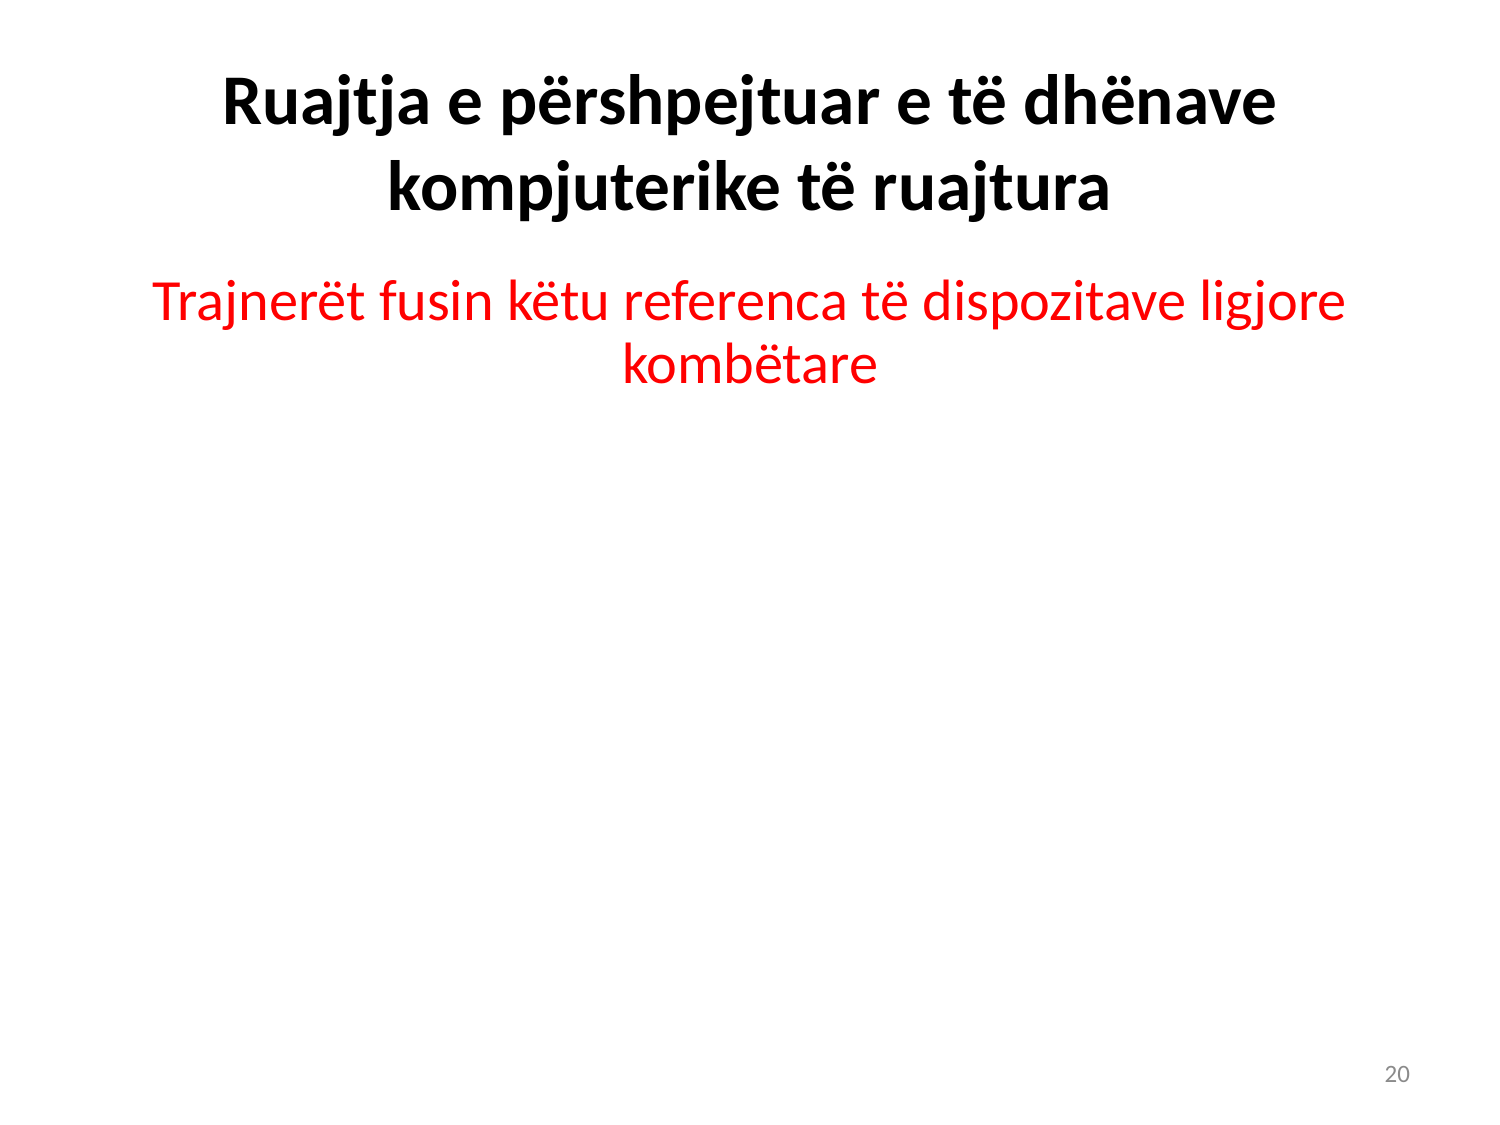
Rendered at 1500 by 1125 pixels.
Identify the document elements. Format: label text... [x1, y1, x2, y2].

list Trajnerët fusin këtu referenca të dispozitave ligjore kombëtare [75, 262, 1425, 1005]
slide_number 20 [1074, 1042, 1425, 1103]
title Ruajtja e përshpejtuar e të dhënave kompjuterike të ruajtura [75, 45, 1425, 233]
